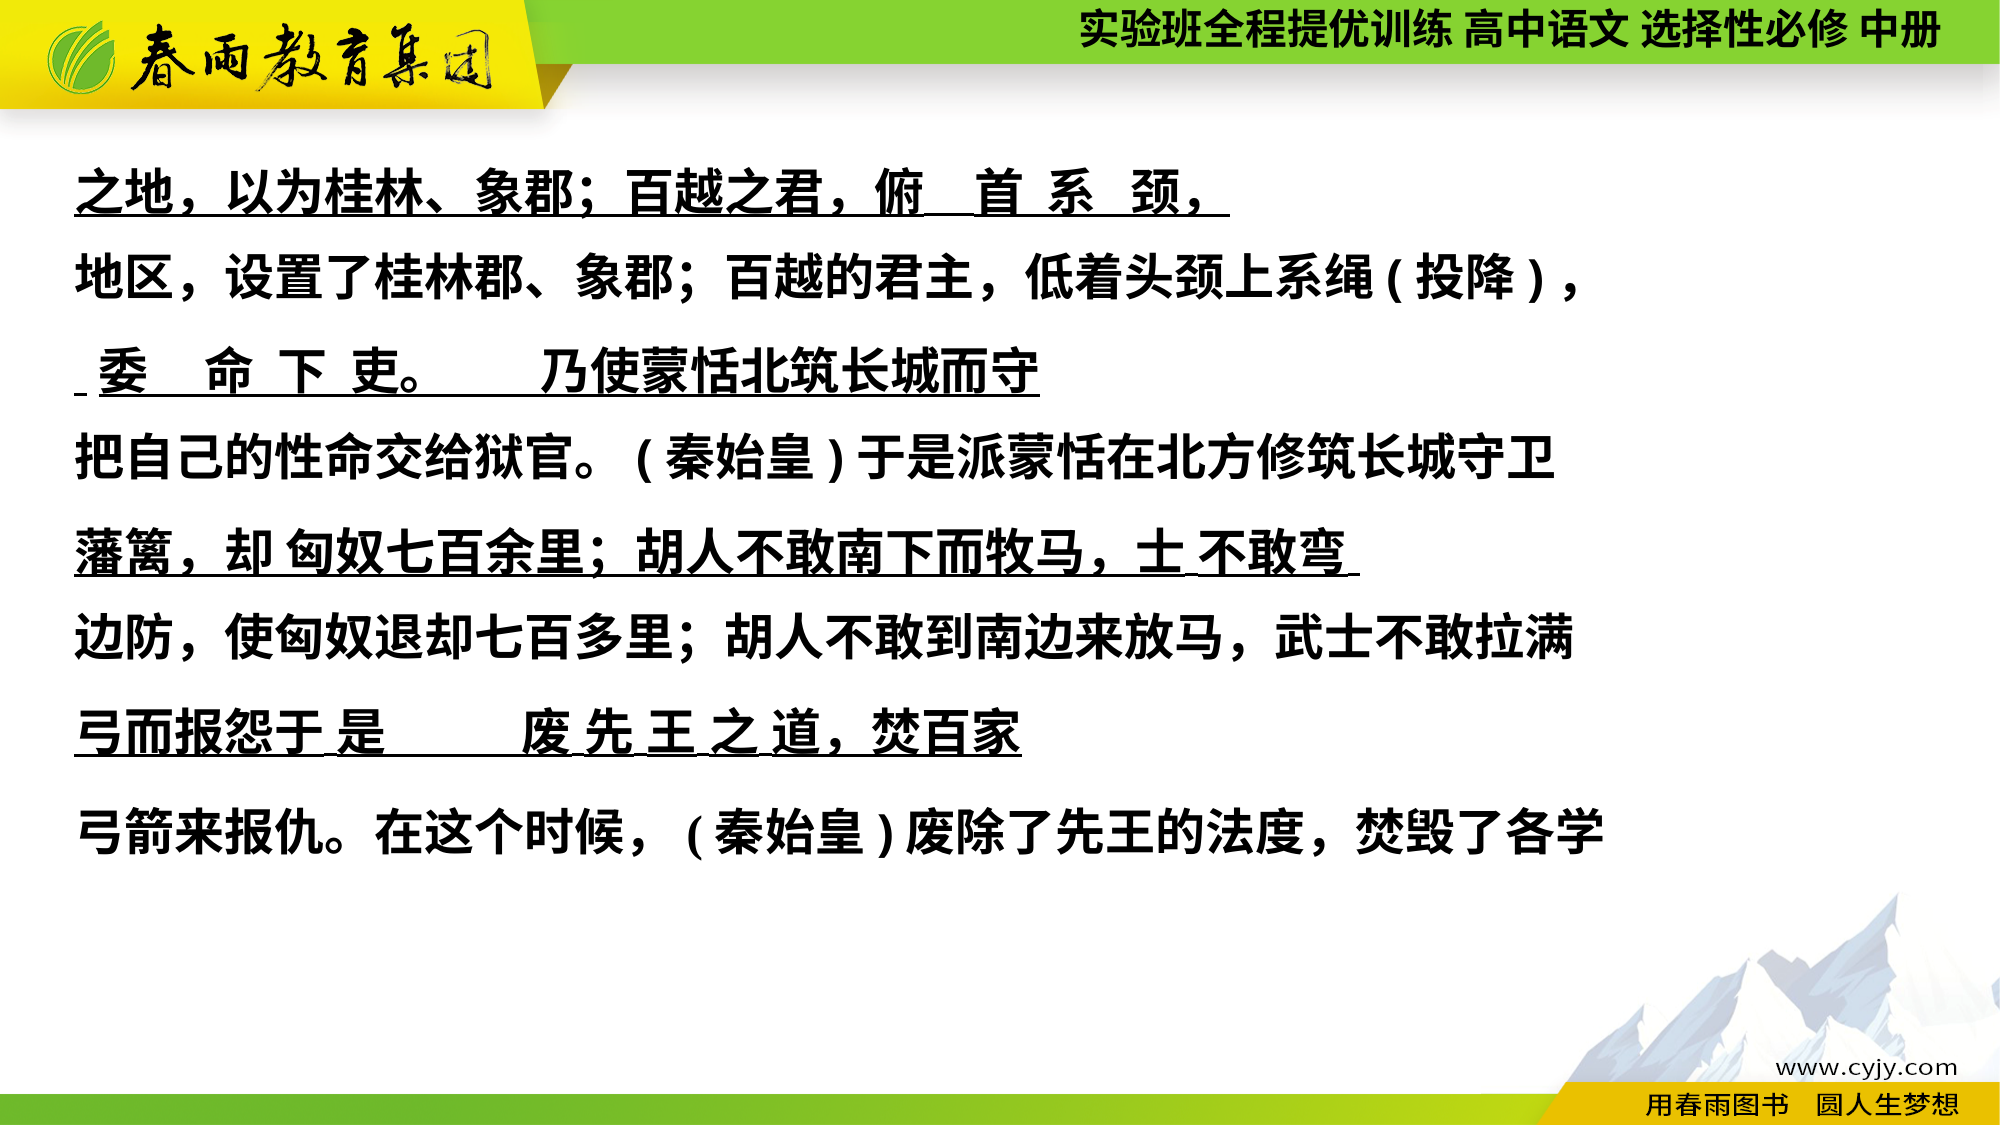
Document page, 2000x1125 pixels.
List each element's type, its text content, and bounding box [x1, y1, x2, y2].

picture [0, 0, 2000, 1125]
text_box 地区，设置了桂林郡、象郡；百越的君主，低着头颈上系绳(投降)， 把自己的性命交给狱官。(秦始皇)于是派蒙恬在北方修筑长城守卫 边防，使匈奴退却七百多里；胡人不敢到南边来放马，武士不敢拉满 弓箭来报仇。在这个时候，(秦始皇)废除了先王的法度，焚毁了各学 [59, 208, 1944, 868]
